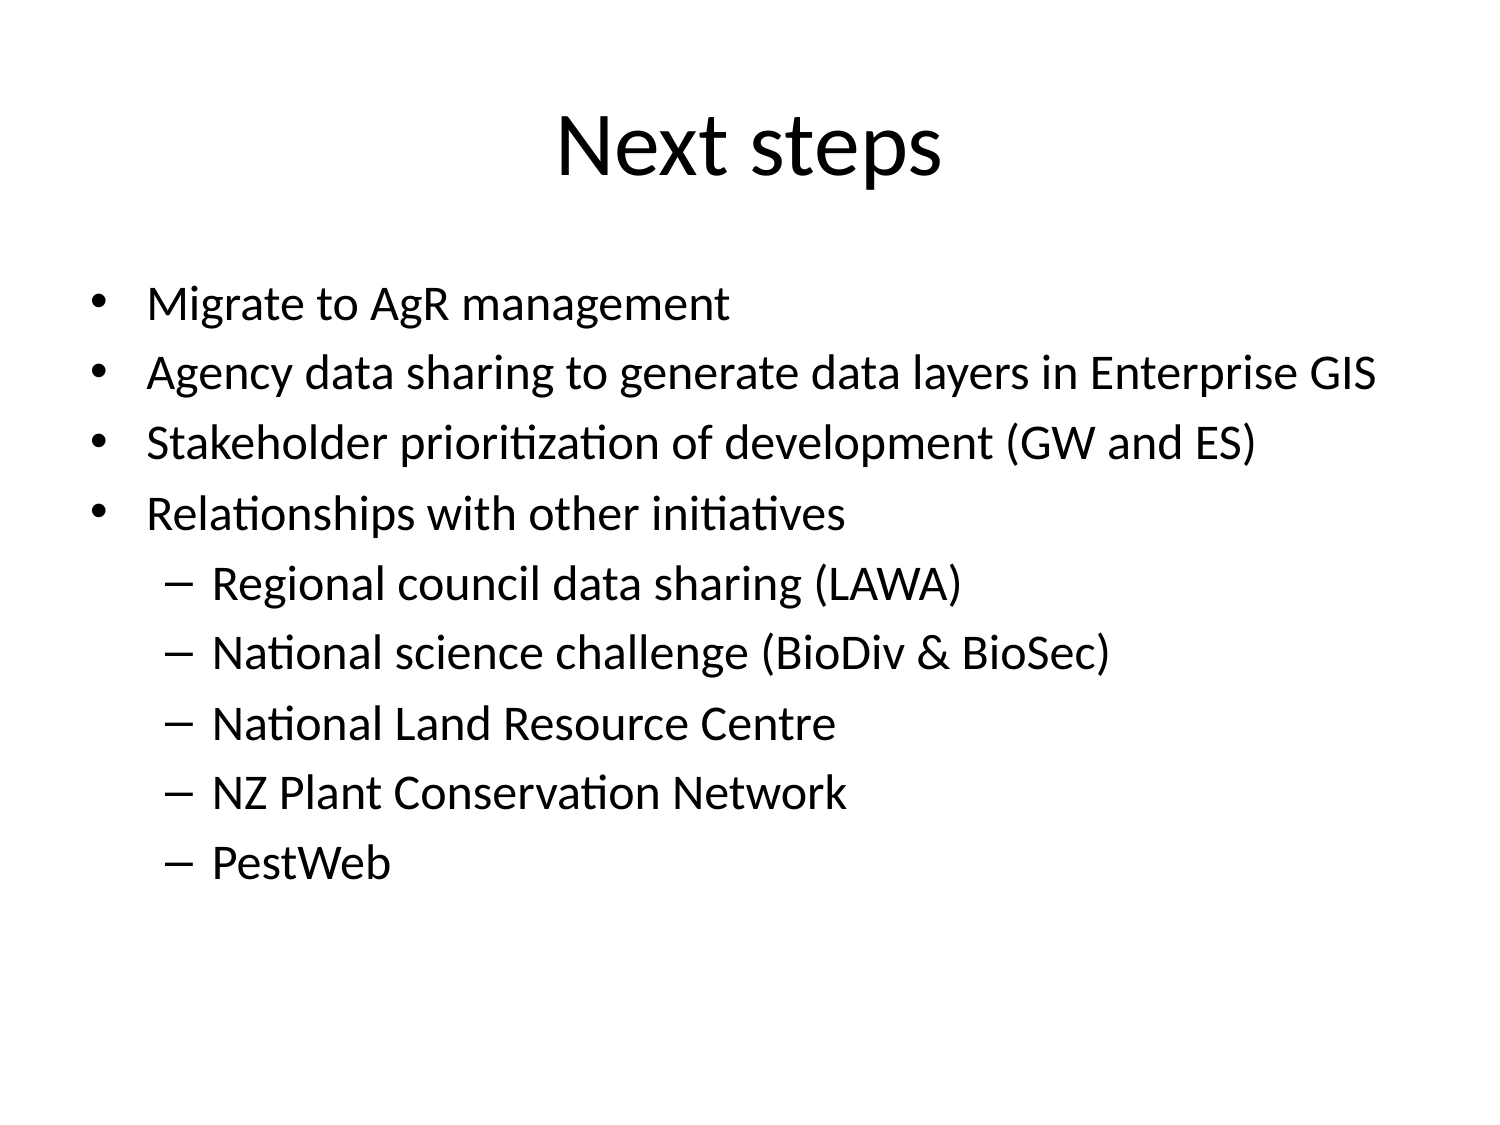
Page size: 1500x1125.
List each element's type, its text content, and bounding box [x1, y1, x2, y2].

list Migrate to AgR management Agency data sharing to generate data layers in Enterprise GIS Stakeholder prioritization of development (GW and ES) Relationships with other initiatives Regional council data sharing (LAWA) National science challenge (BioDiv & BioSec) National Land Resource Centre NZ Plant Conservation Network PestWeb [75, 262, 1425, 1005]
title Next steps [75, 45, 1425, 233]
